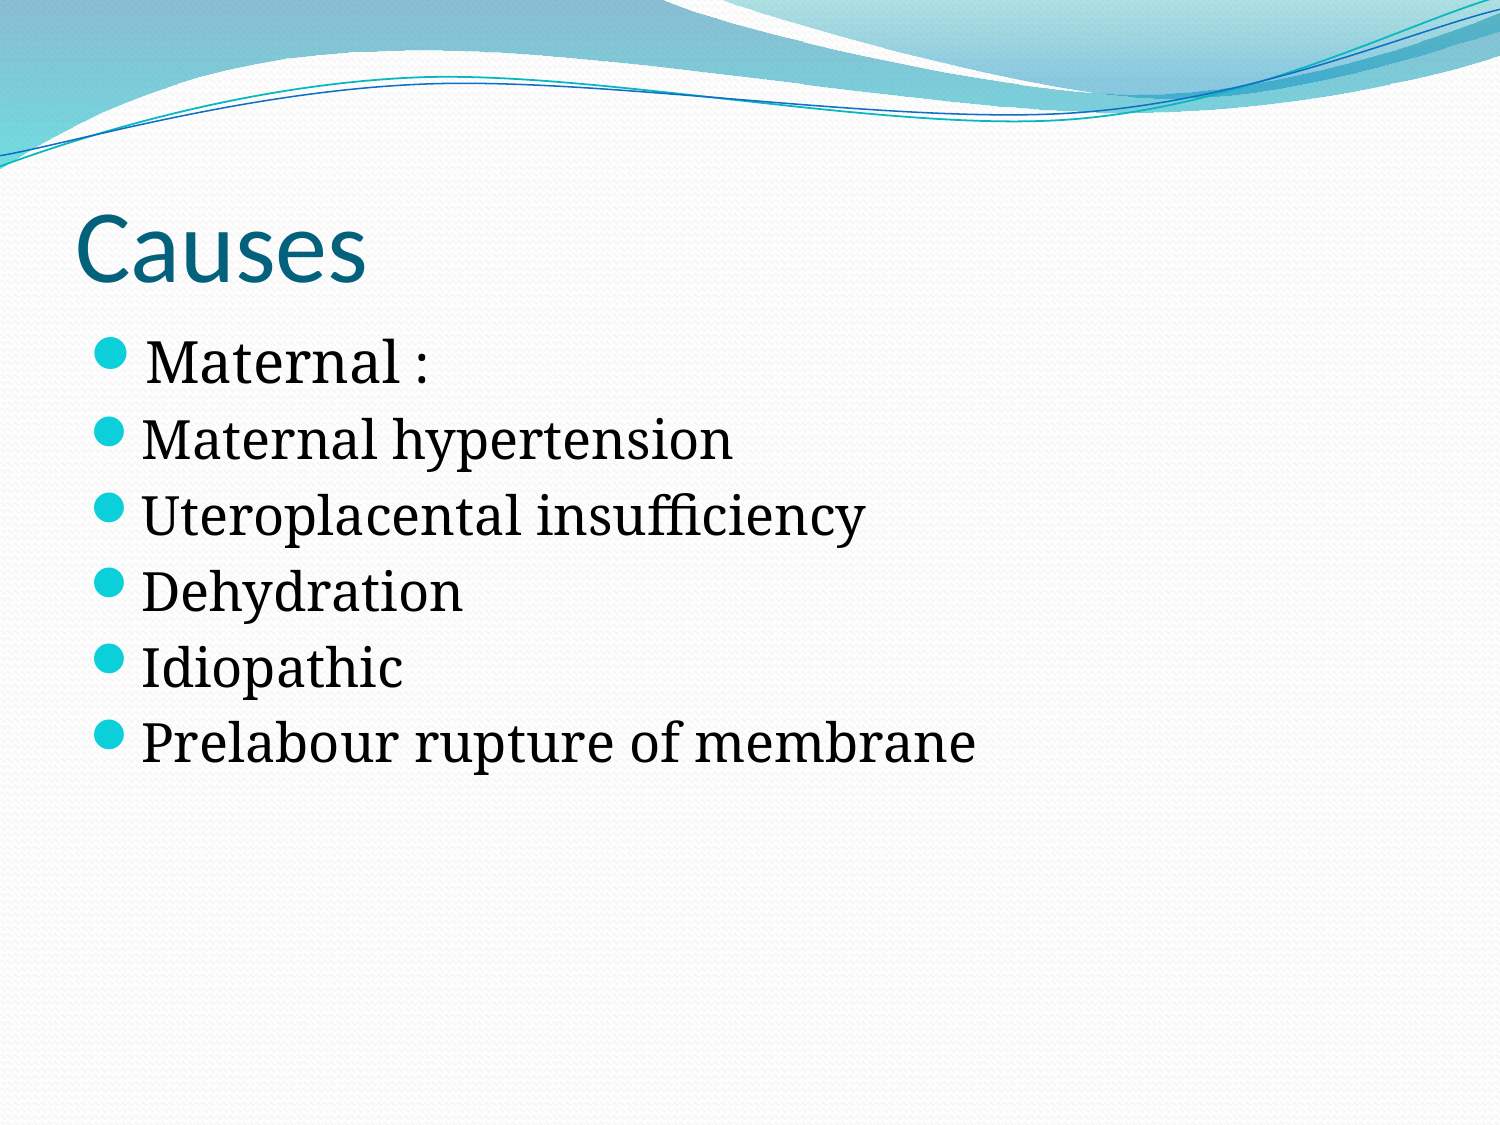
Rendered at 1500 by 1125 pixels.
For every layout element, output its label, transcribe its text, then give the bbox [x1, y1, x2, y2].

list Maternal : Maternal hypertension Uteroplacental insufficiency Dehydration Idiopathic Prelabour rupture of membrane [75, 317, 1425, 1038]
title Causes [75, 115, 1425, 303]
